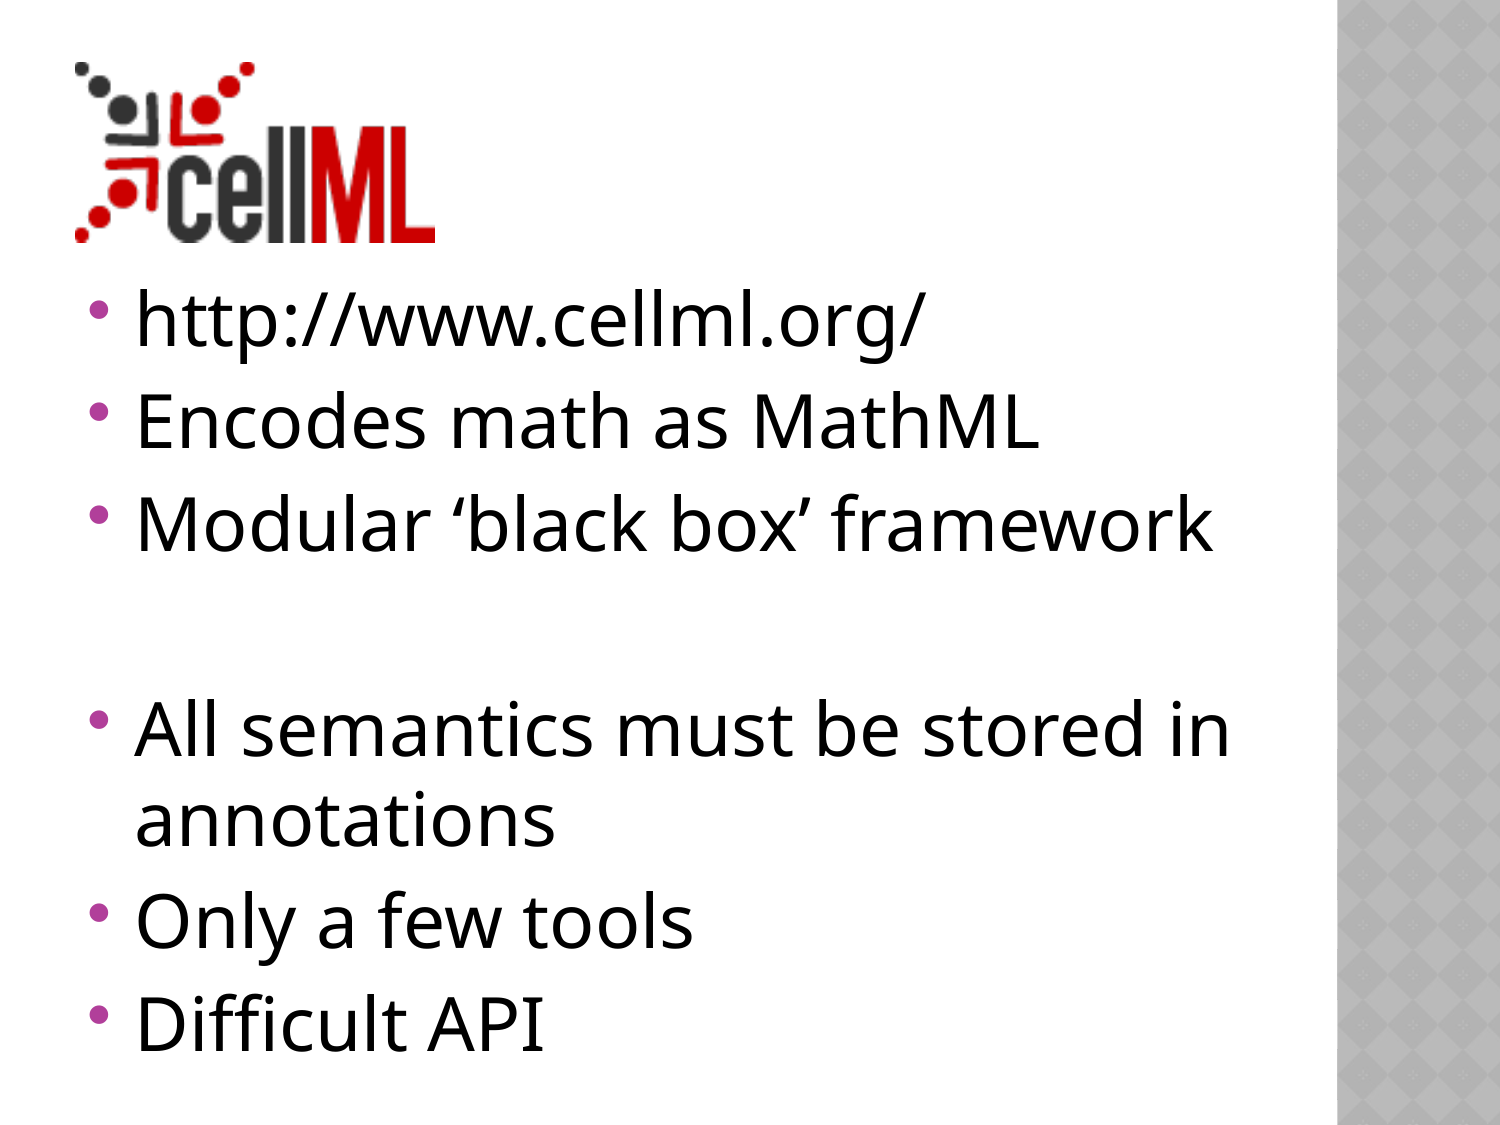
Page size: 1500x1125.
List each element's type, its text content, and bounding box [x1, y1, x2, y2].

picture [74, 62, 435, 243]
list http://www.cellml.org/ Encodes math as MathML Modular ‘black box’ framework All semantics must be stored in annotations Only a few tools Difficult API [75, 264, 1263, 1100]
